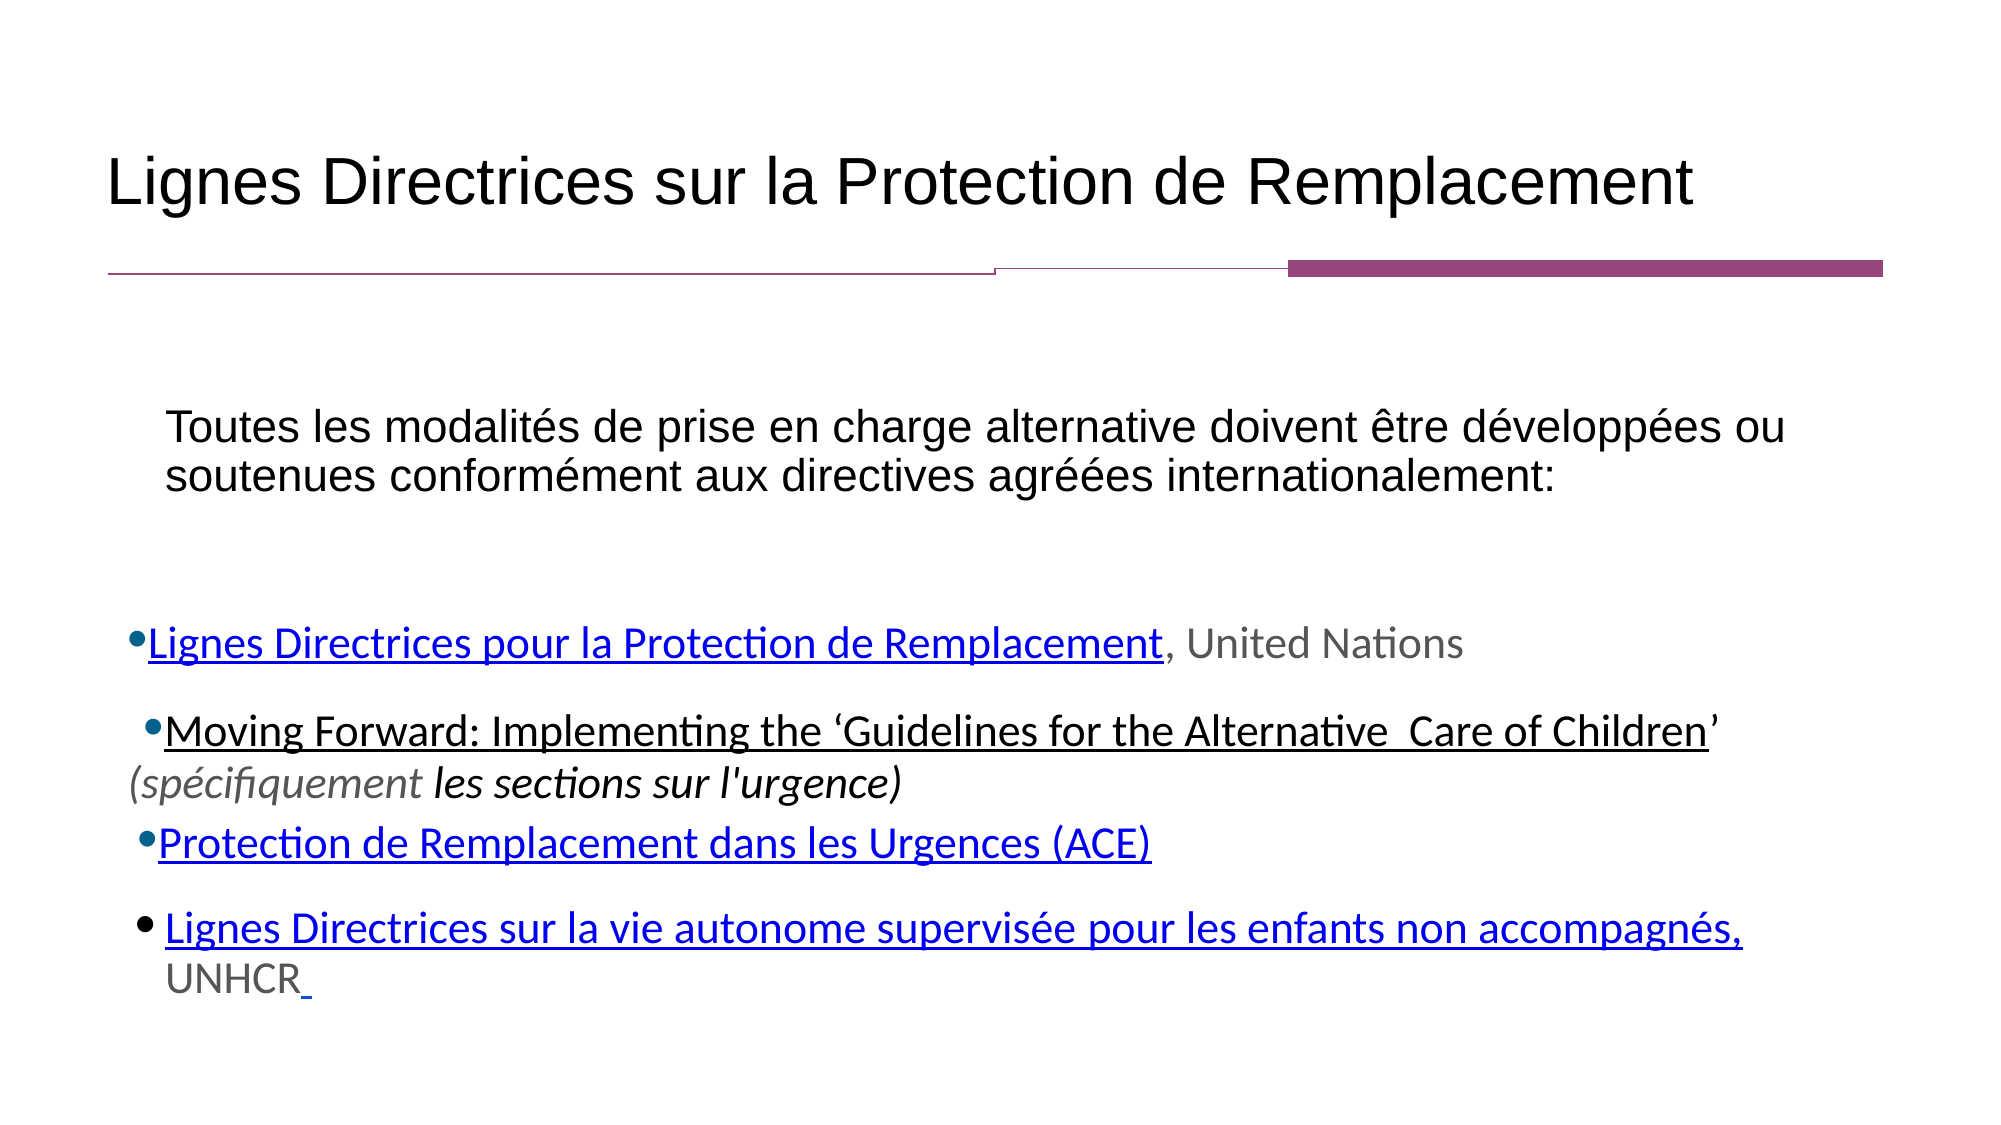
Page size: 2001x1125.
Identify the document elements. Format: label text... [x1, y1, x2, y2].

list •Lignes Directrices pour la Protection de Remplacement, United Nations •Moving Forward: Implementing the ‘Guidelines for the Alternative Care of Children’ (spécifiquement les sections sur l'urgence) •Protection de Remplacement dans les Urgences (ACE) Lignes Directrices sur la vie autonome supervisée pour les enfants non accompagnés, UNHCR [112, 520, 1888, 1125]
title Lignes Directrices sur la Protection de Remplacement [91, 74, 1817, 293]
list Toutes les modalités de prise en charge alternative doivent être développées ou soutenues conformément aux directives agréées internationalement: [112, 395, 1888, 520]
